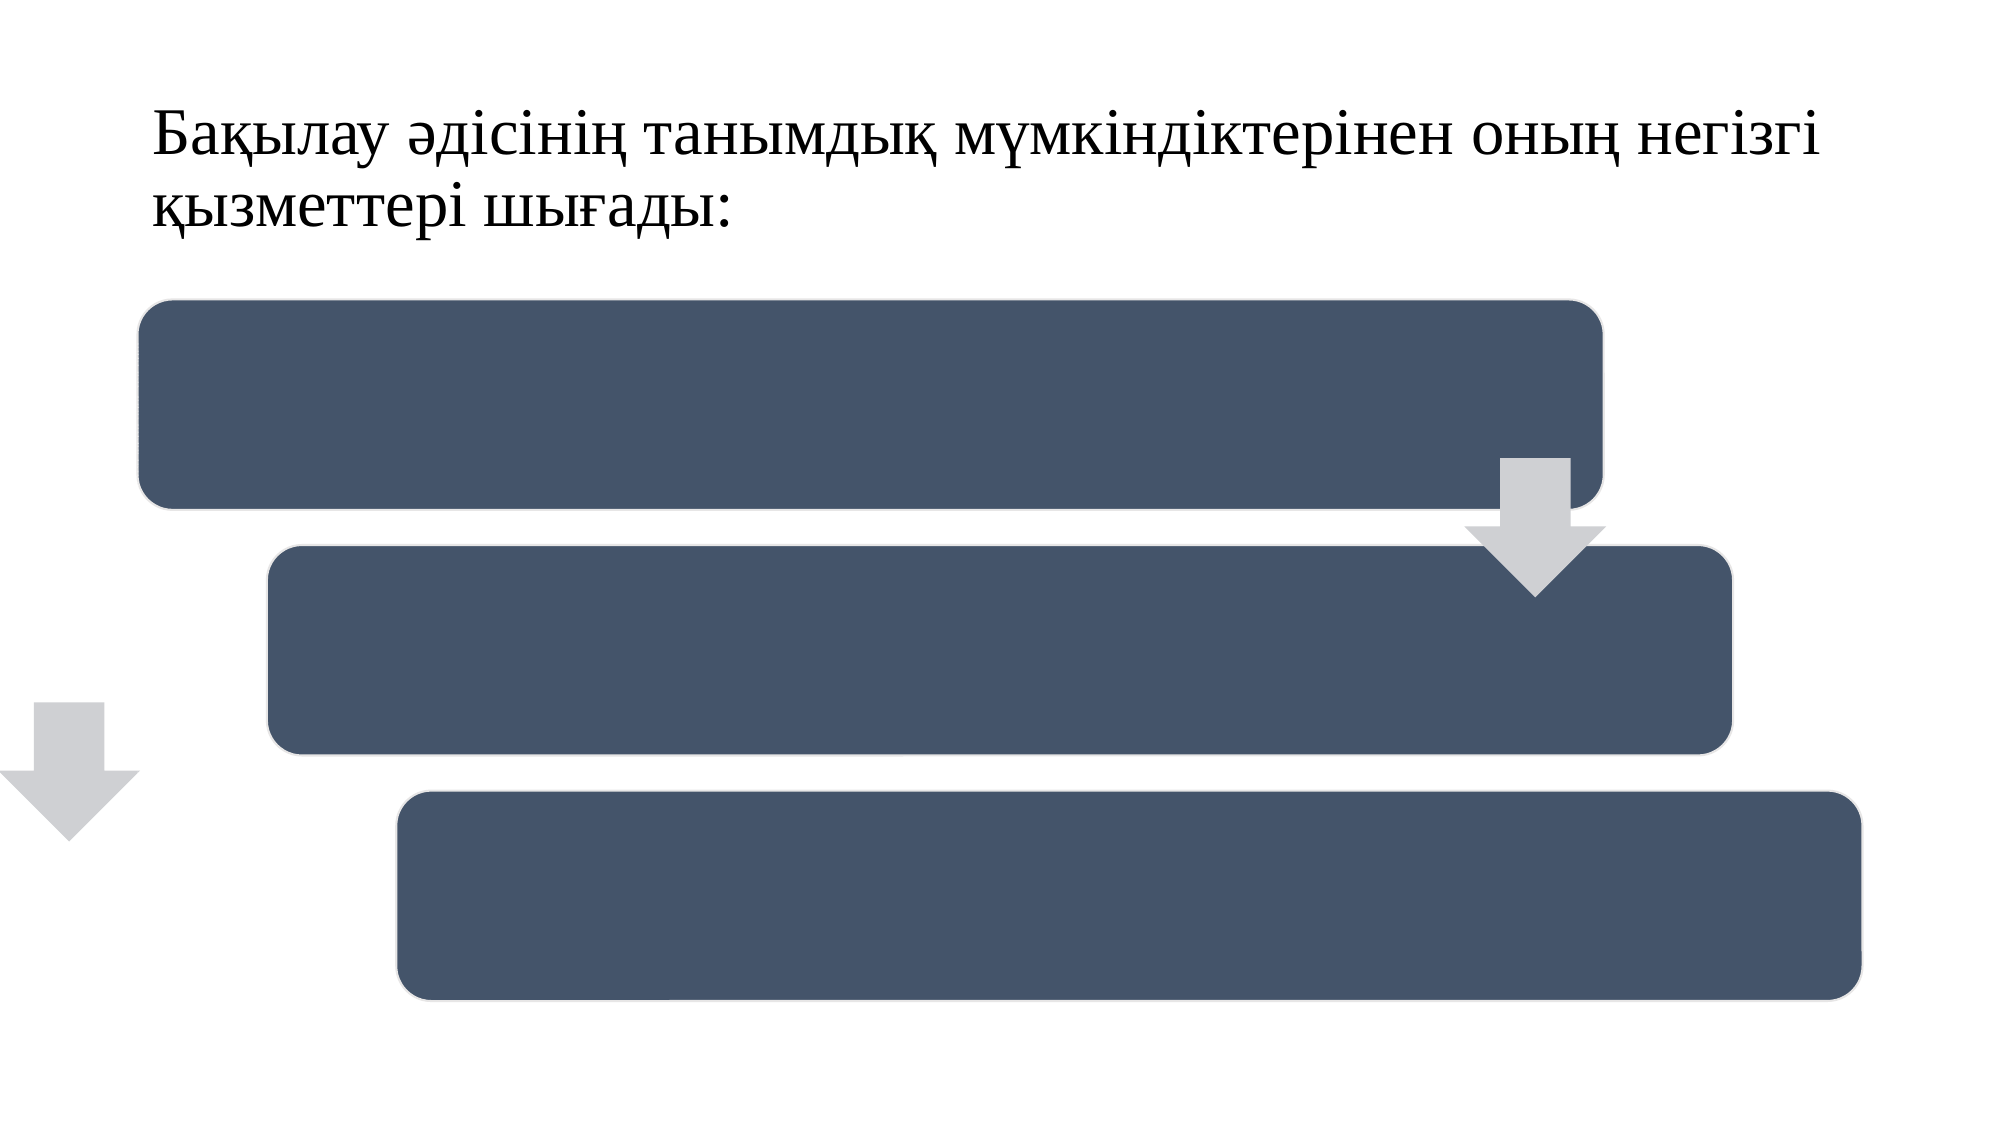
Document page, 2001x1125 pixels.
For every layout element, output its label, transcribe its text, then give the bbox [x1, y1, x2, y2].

title Бақылау әдісінің танымдық мүмкіндіктерінен оның негізгі қызметтері шығады: [137, 59, 1863, 278]
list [137, 299, 1863, 1002]
